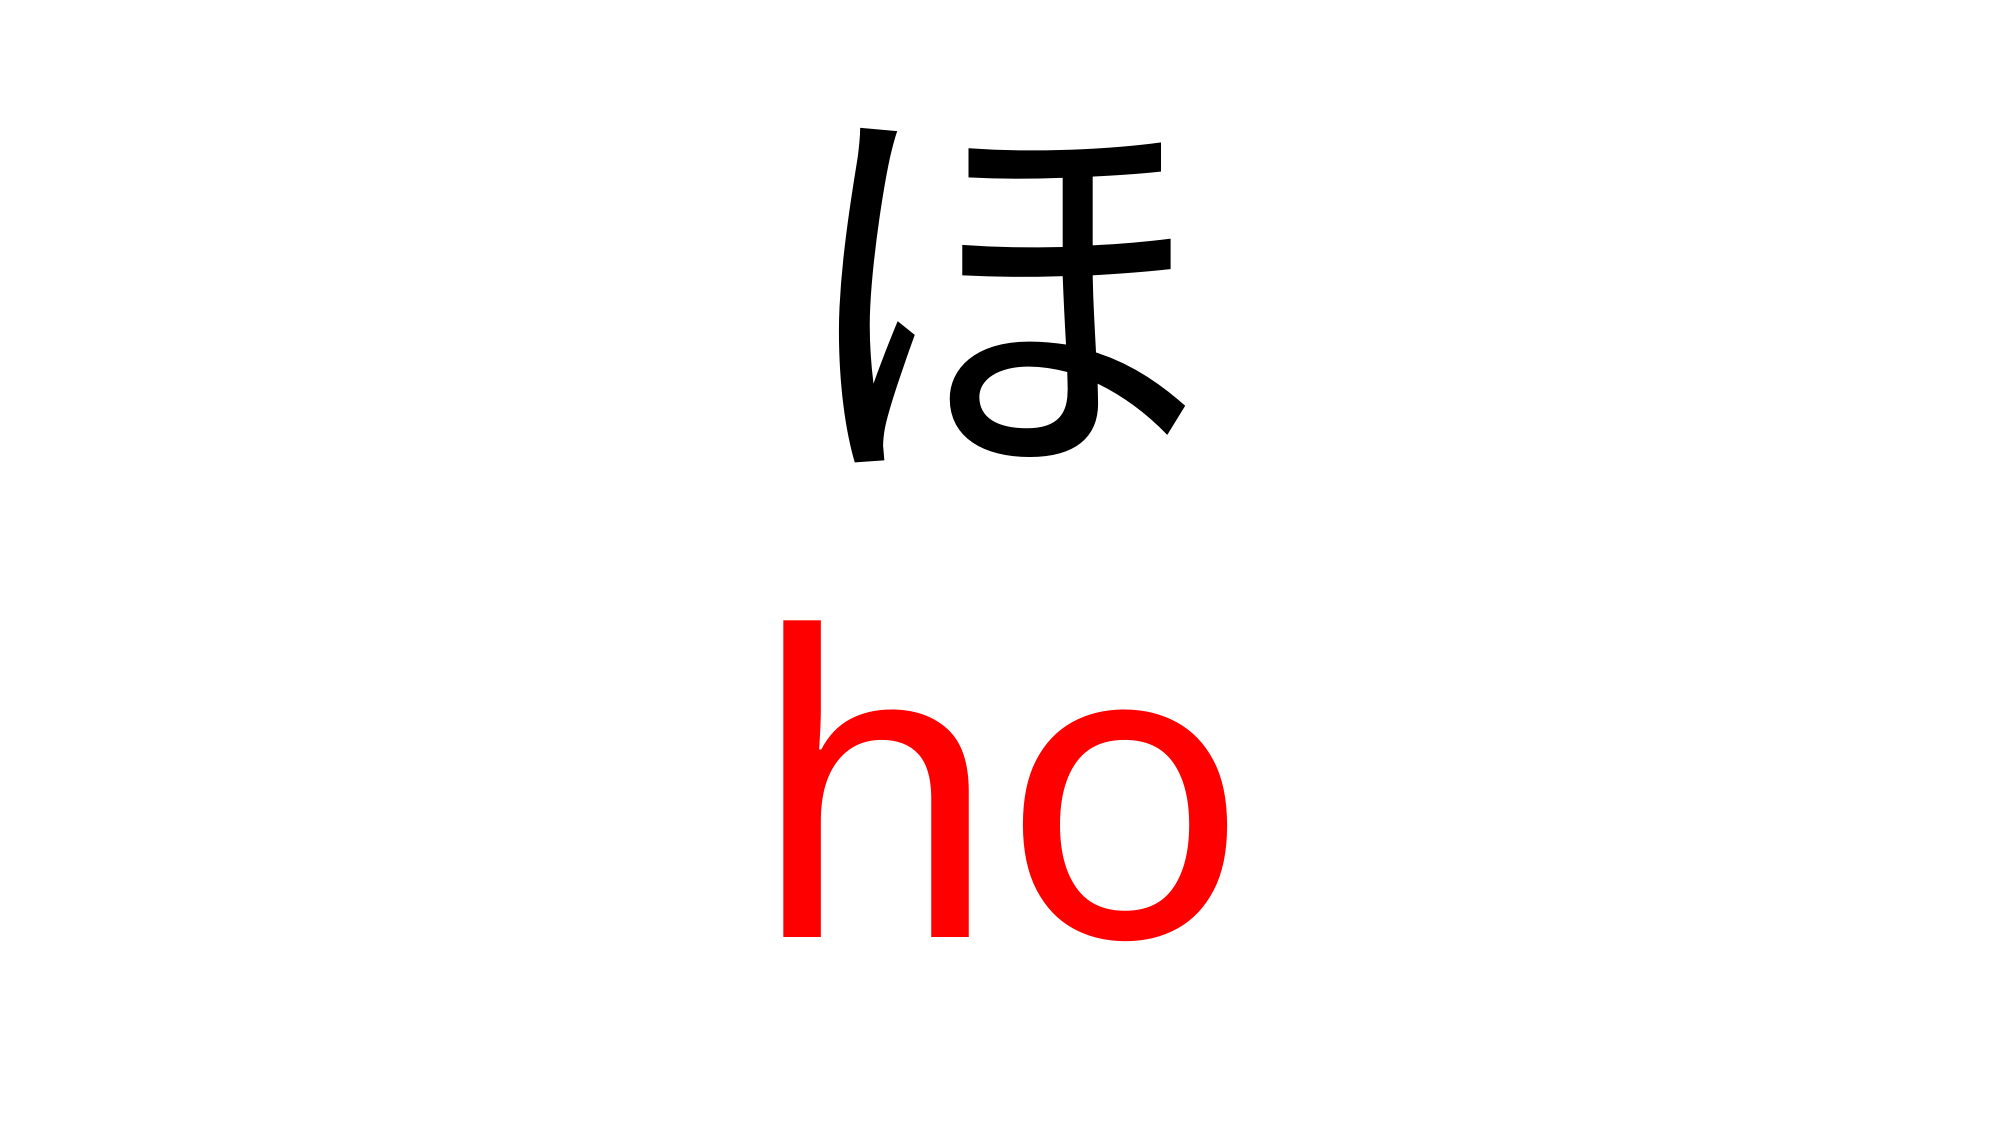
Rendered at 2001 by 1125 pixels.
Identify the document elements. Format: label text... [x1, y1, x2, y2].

text_box ho [249, 562, 1750, 1036]
title ほ [249, 71, 1750, 545]
